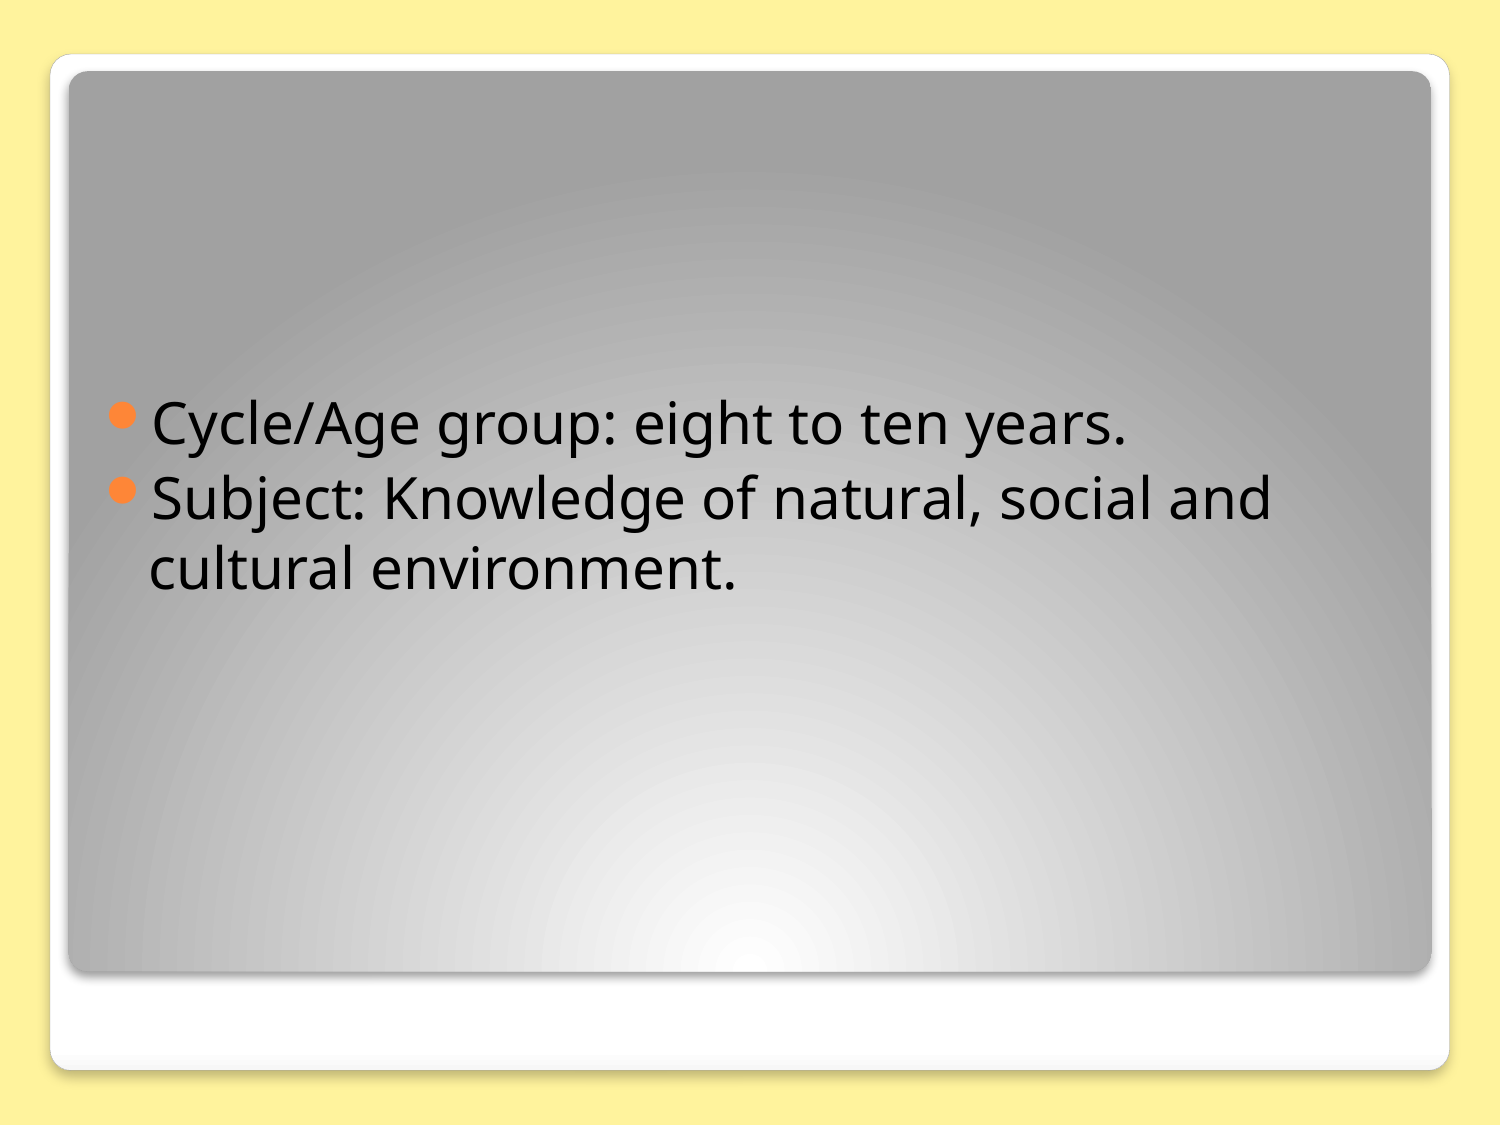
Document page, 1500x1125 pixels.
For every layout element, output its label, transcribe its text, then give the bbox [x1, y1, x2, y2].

list Cycle/Age group: eight to ten years. Subject: Knowledge of natural, social and cultural environment. [75, 70, 1425, 1005]
